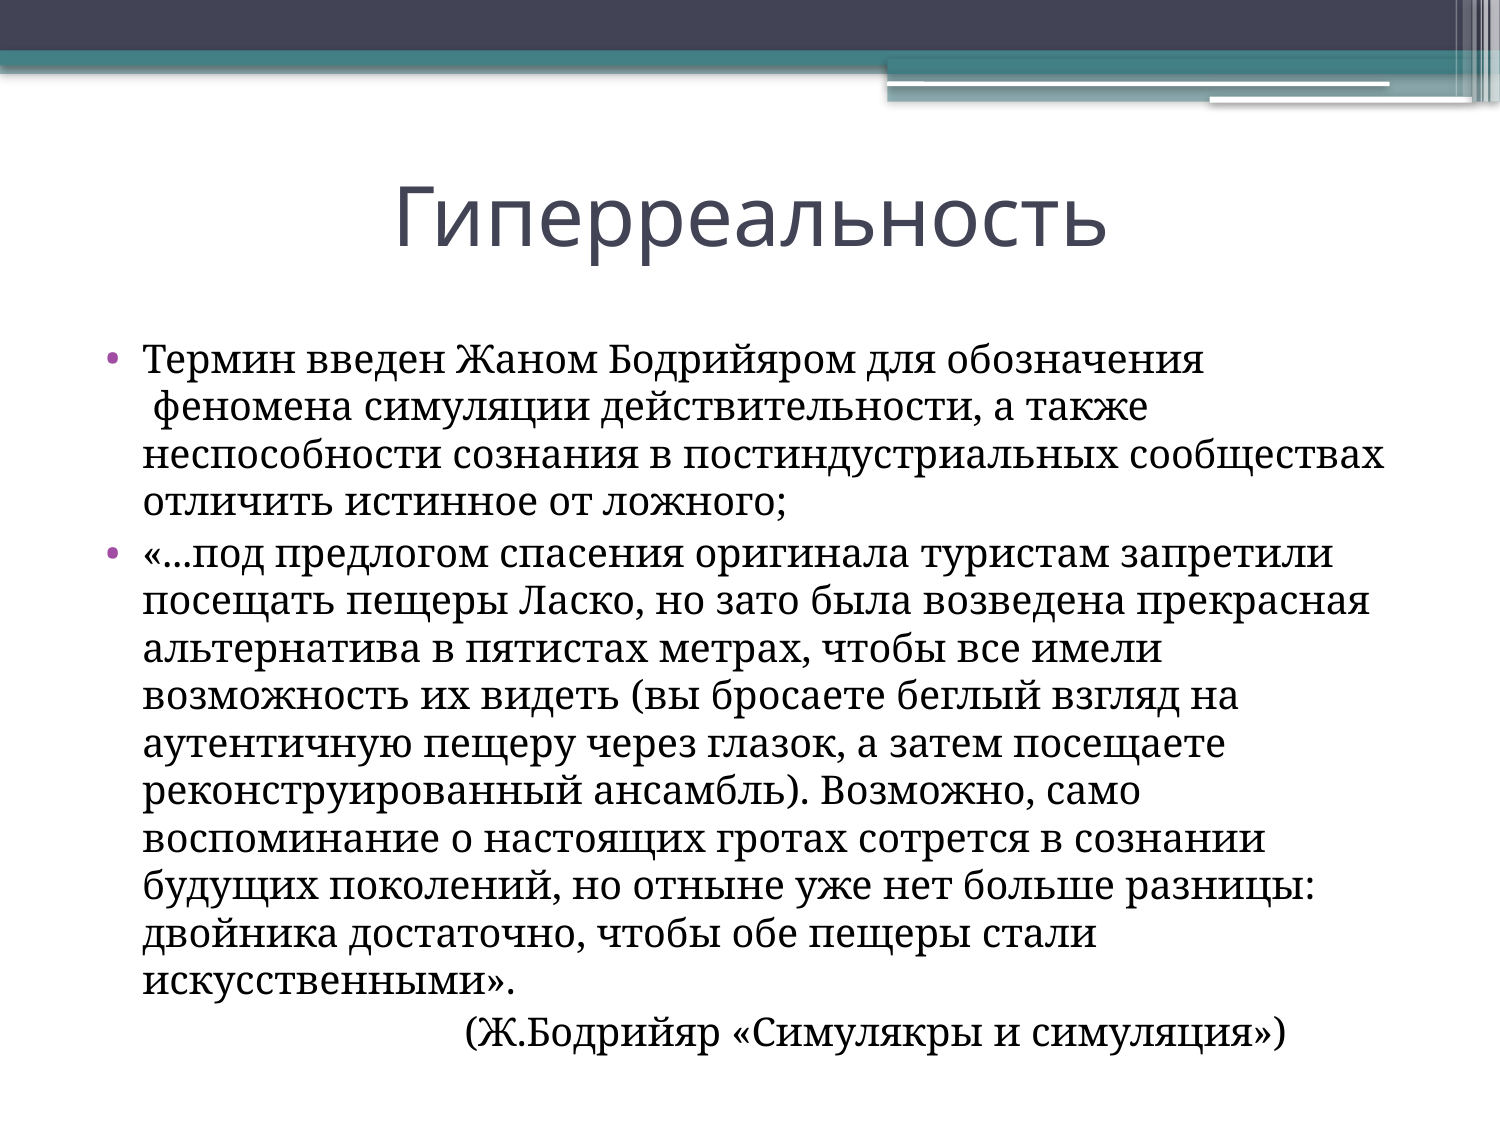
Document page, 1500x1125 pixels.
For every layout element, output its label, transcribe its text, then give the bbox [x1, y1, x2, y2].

list Термин введен Жаном Бодрийяром для обозначения феномена симуляции действительности, а также неспособности сознания в постиндустриальных сообществах отличить истинное от ложного; «...под предлогом спасения оригинала туристам запретили посещать пещеры Ласко, но зато была возведена прекрасная альтернатива в пятистах метрах, чтобы все имели возможность их видеть (вы бросаете беглый взгляд на аутентичную пещеру через глазок, а затем посещаете реконструированный ансамбль). Возможно, само воспоминание о настоящих гротах сотрется в сознании будущих поколений, но отныне уже нет больше разницы: двойника достаточно, чтобы обе пещеры стали искусственными». (Ж.Бодрийяр «Симулякры и симуляция») [75, 326, 1425, 1079]
title Гиперреальность [76, 125, 1427, 301]
